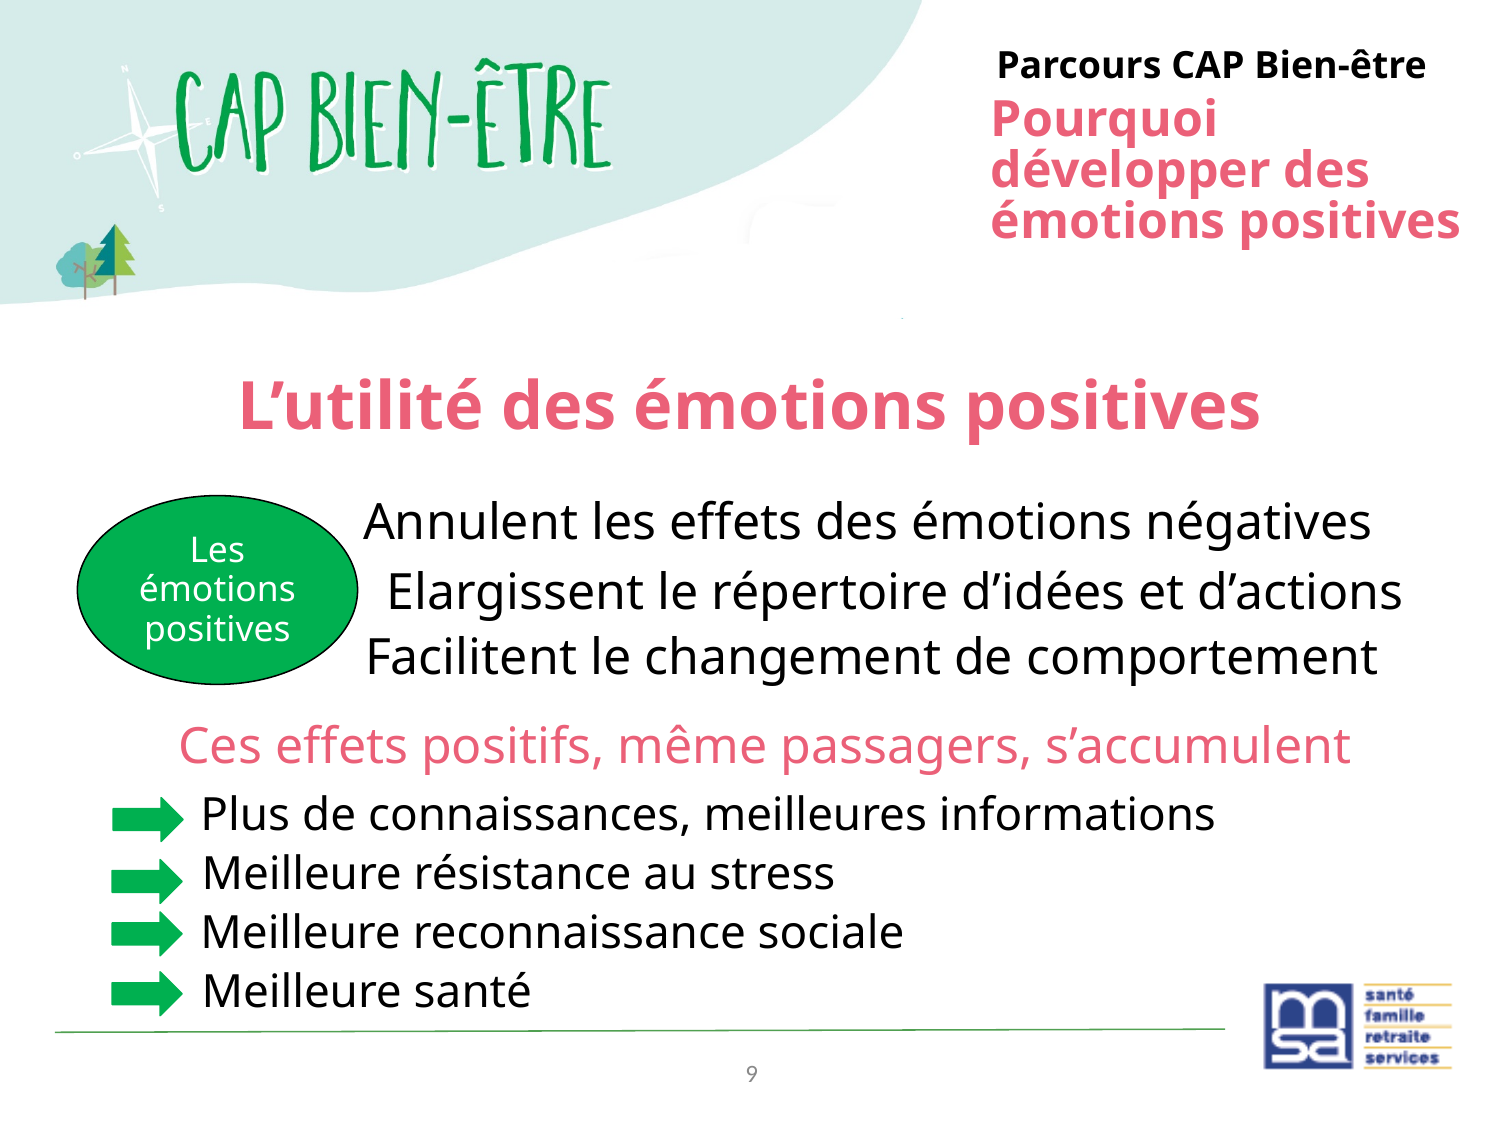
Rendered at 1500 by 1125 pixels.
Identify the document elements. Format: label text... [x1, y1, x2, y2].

text_box [112, 859, 183, 904]
text_box Facilitent le changement de comportement [350, 617, 1440, 699]
picture [1250, 929, 1476, 1125]
text_box Meilleure reconnaissance sociale [185, 895, 1297, 977]
text_box [112, 911, 183, 956]
text_box [112, 971, 183, 1016]
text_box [54, 1028, 1226, 1033]
picture [0, 0, 941, 320]
text_box Plus de connaissances, meilleures informations [185, 777, 1440, 858]
text_box [113, 797, 184, 842]
text_box 9 [54, 1042, 1245, 1103]
text_box Annulent les effets des émotions négatives [348, 481, 1438, 563]
text_box Parcours CAP Bien-être [968, 34, 1455, 94]
text_box Meilleure résistance au stress [186, 836, 1302, 917]
text_box Pourquoi développer des émotions positives [969, 54, 1483, 291]
text_box Ces effets positifs, même passagers, s’accumulent [109, 706, 1421, 787]
text_box L’utilité des émotions positives [0, 353, 1500, 467]
text_box Meilleure santé [186, 954, 1245, 1035]
text_box Les émotions positives [77, 495, 358, 685]
text_box Elargissent le répertoire d’idées et d’actions [372, 552, 1462, 634]
